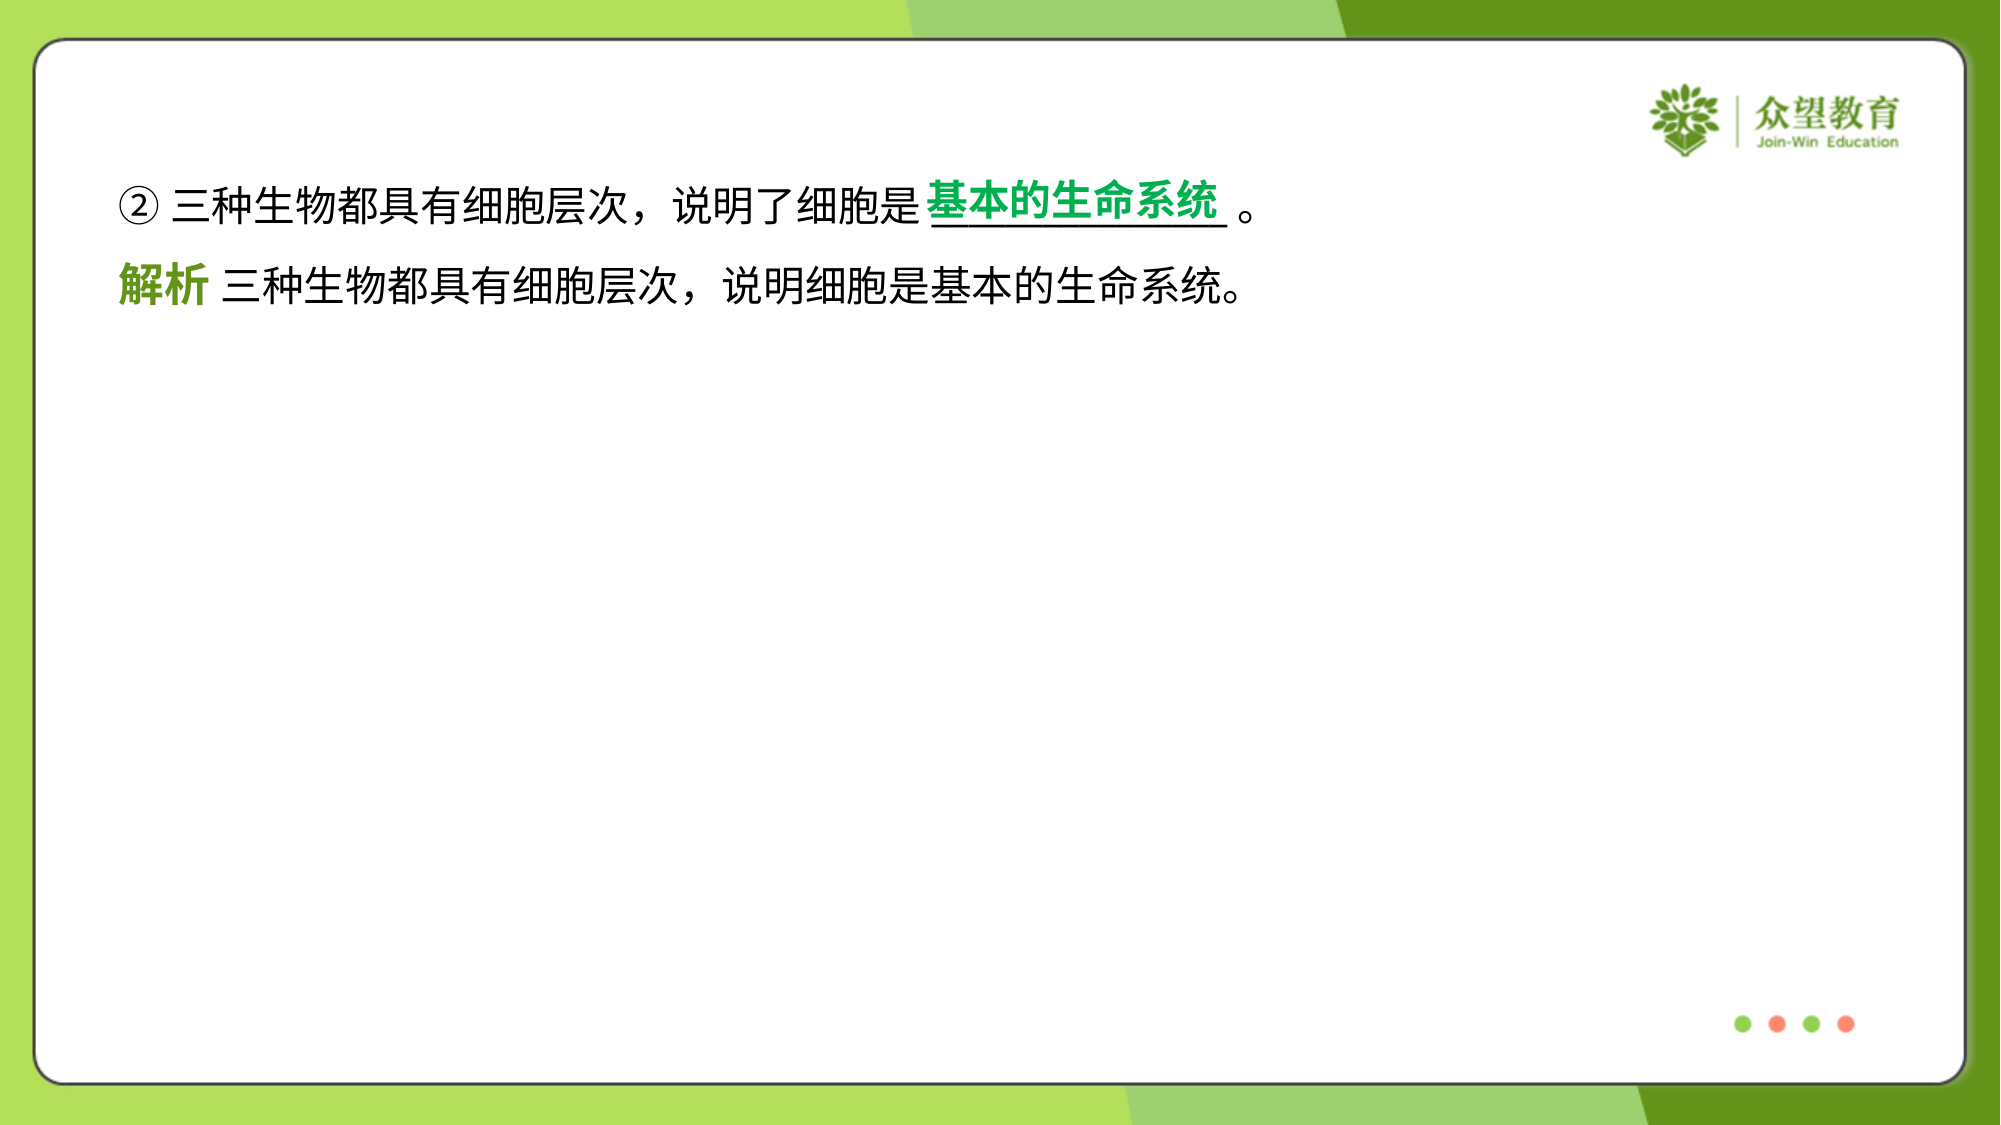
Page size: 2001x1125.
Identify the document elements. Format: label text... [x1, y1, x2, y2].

text_box ②三种生物都具有细胞层次，说明了细胞是________________。 [118, 158, 1883, 230]
text_box 基本的生命系统 [911, 152, 1234, 224]
text_box 解析 三种生物都具有细胞层次，说明细胞是基本的生命系统。 [118, 231, 1883, 311]
picture [0, 0, 2000, 1125]
